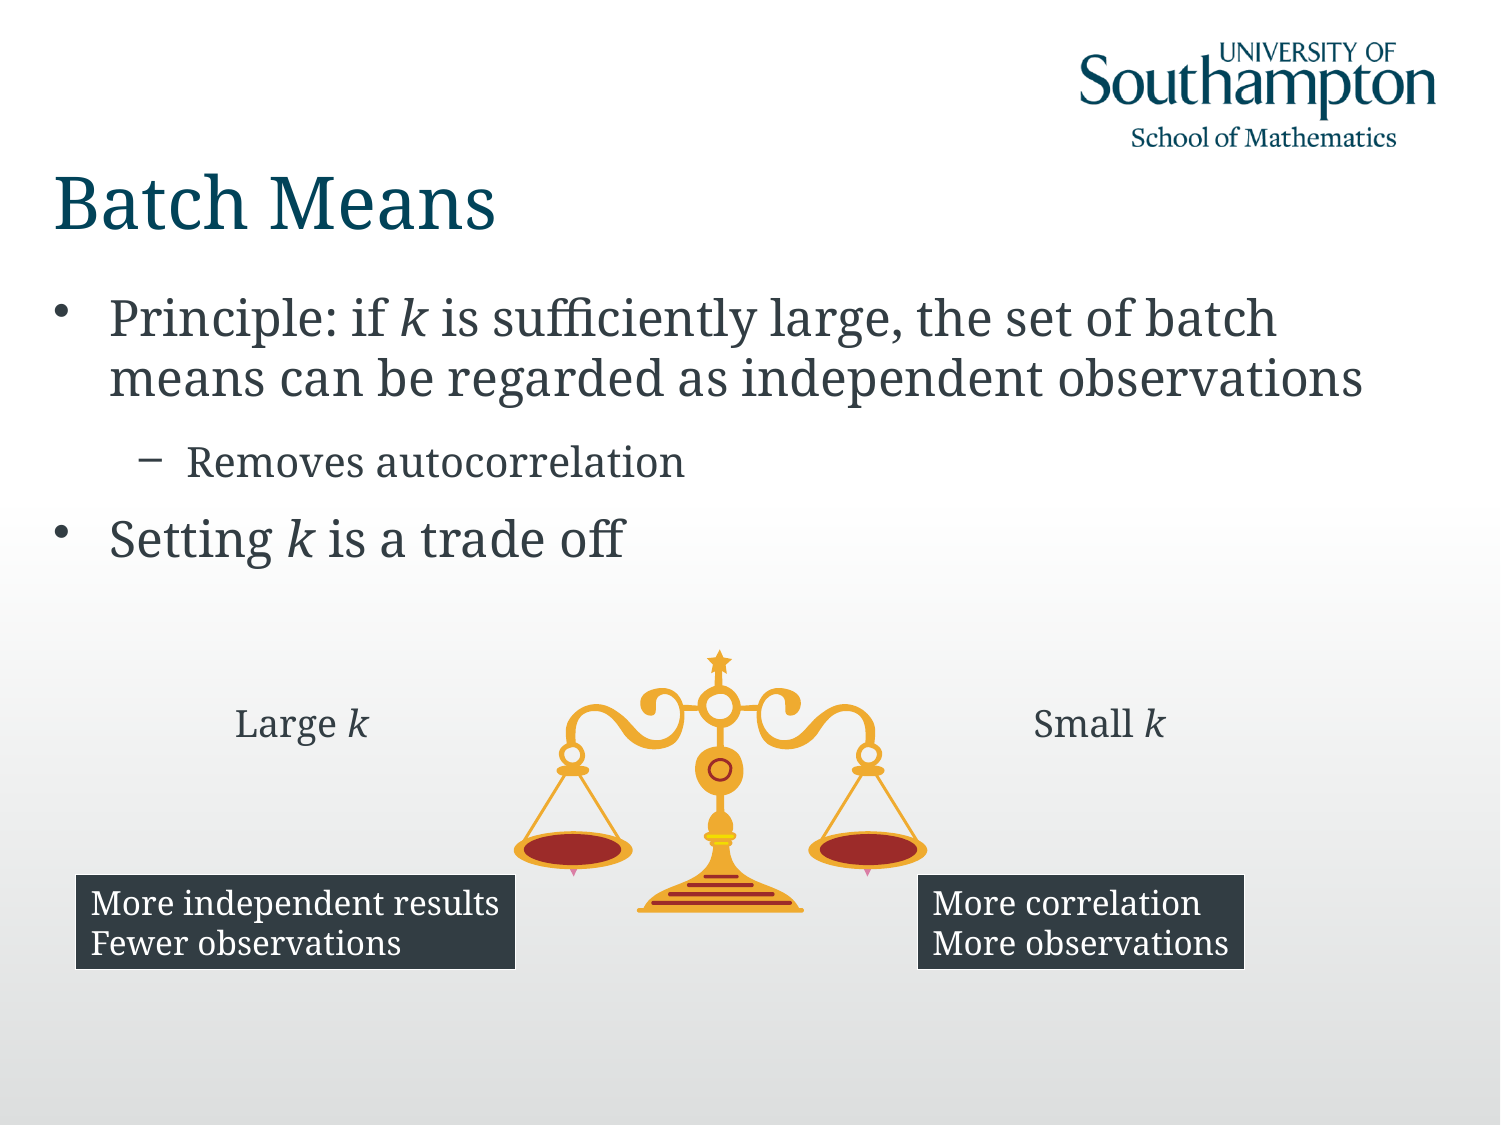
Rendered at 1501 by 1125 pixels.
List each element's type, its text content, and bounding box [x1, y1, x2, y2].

picture [1080, 42, 1436, 147]
list Principle: if k is sufficiently large, the set of batch means can be regarded as independent observations Removes autocorrelation Setting k is a trade off [53, 278, 1448, 954]
text_box More independent results Fewer observations [75, 874, 516, 970]
title Batch Means [53, 148, 1448, 256]
text_box More correlation More observations [917, 874, 1245, 970]
picture [1296, 42, 1301, 51]
text_box Large k [220, 692, 384, 753]
picture [513, 649, 928, 913]
text_box Small k [1018, 692, 1180, 753]
